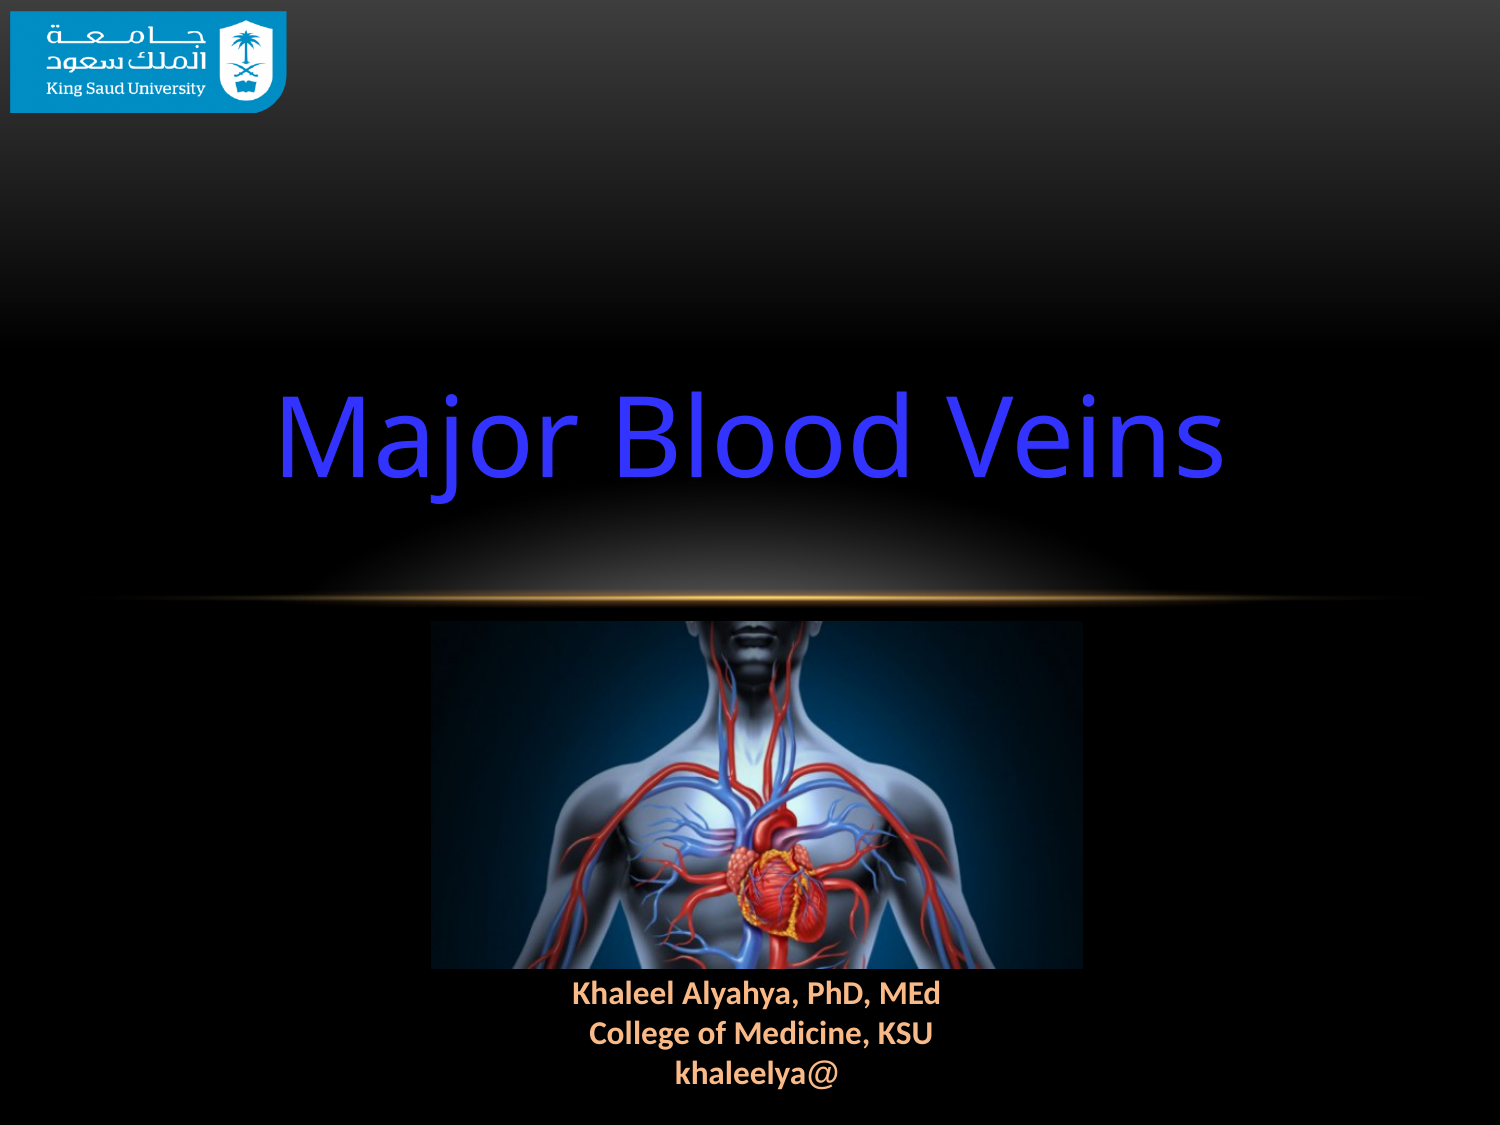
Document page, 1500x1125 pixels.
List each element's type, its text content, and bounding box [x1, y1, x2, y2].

picture [0, 480, 1500, 969]
picture [0, 0, 1500, 385]
text_box Major Blood Veins [0, 385, 1500, 480]
text_box Khaleel Alyahya, PhD, MEd College of Medicine, KSU @khaleelya [550, 981, 964, 1099]
